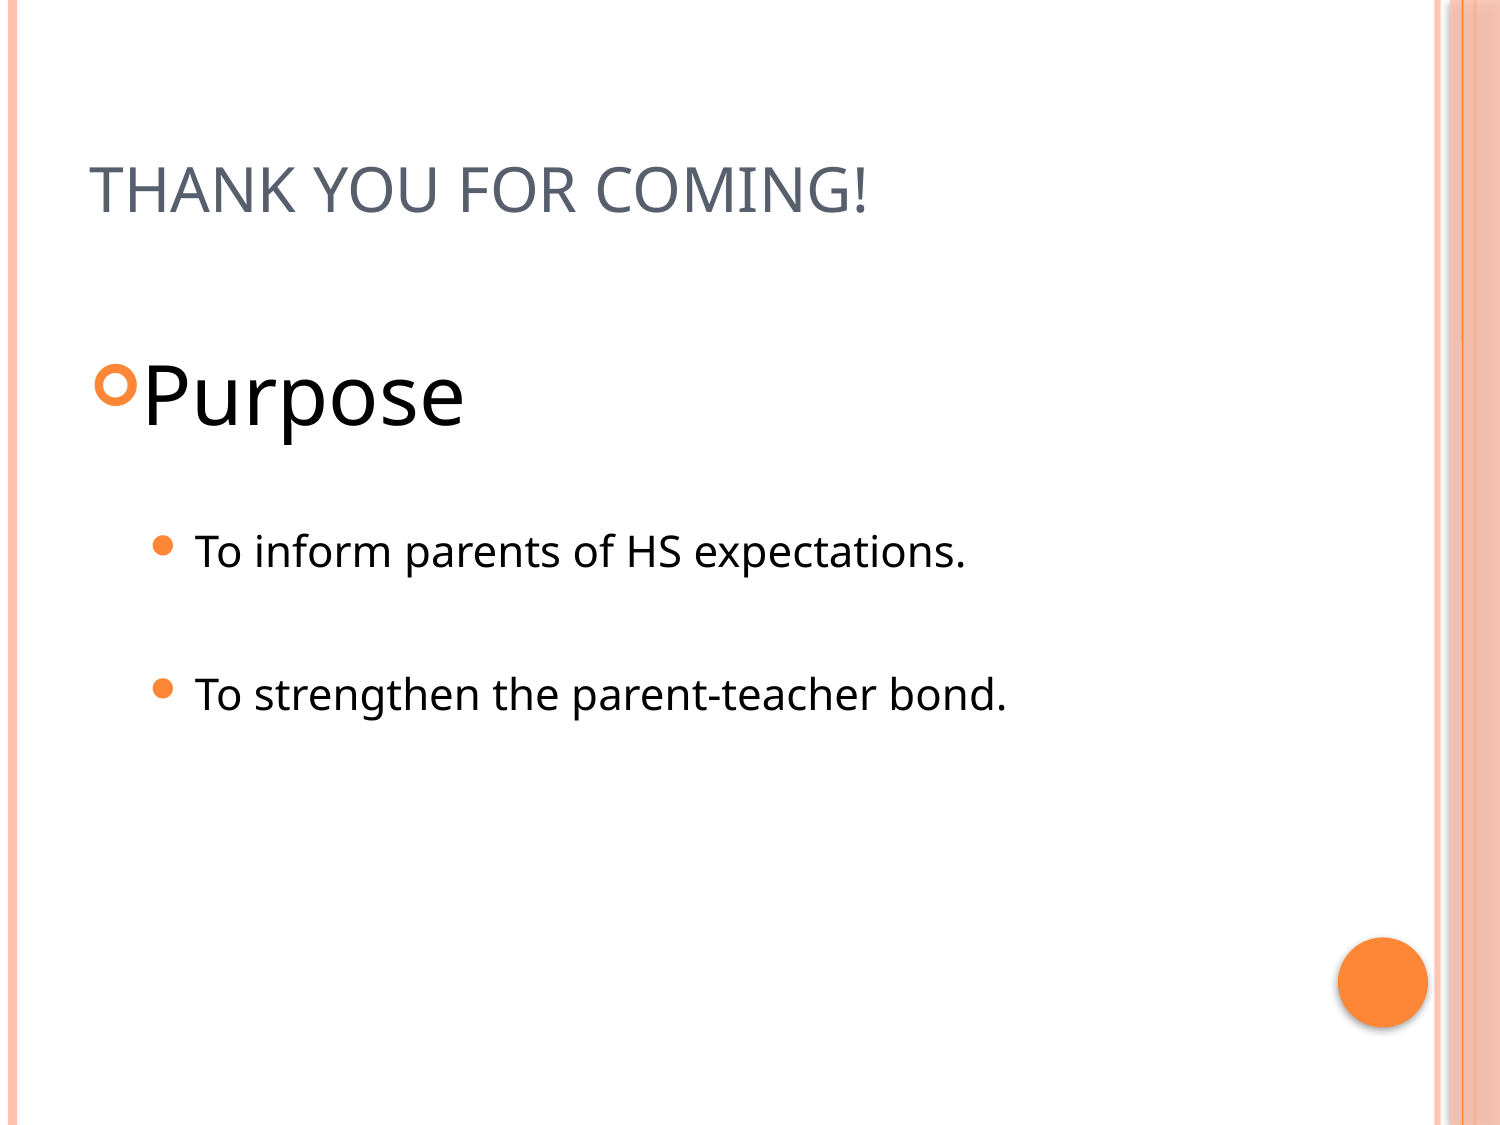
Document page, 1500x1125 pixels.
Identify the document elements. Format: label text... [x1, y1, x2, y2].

list Purpose To inform parents of HS expectations. To strengthen the parent-teacher bond. [75, 262, 1300, 1062]
title Thank you for coming! [75, 45, 1300, 233]
